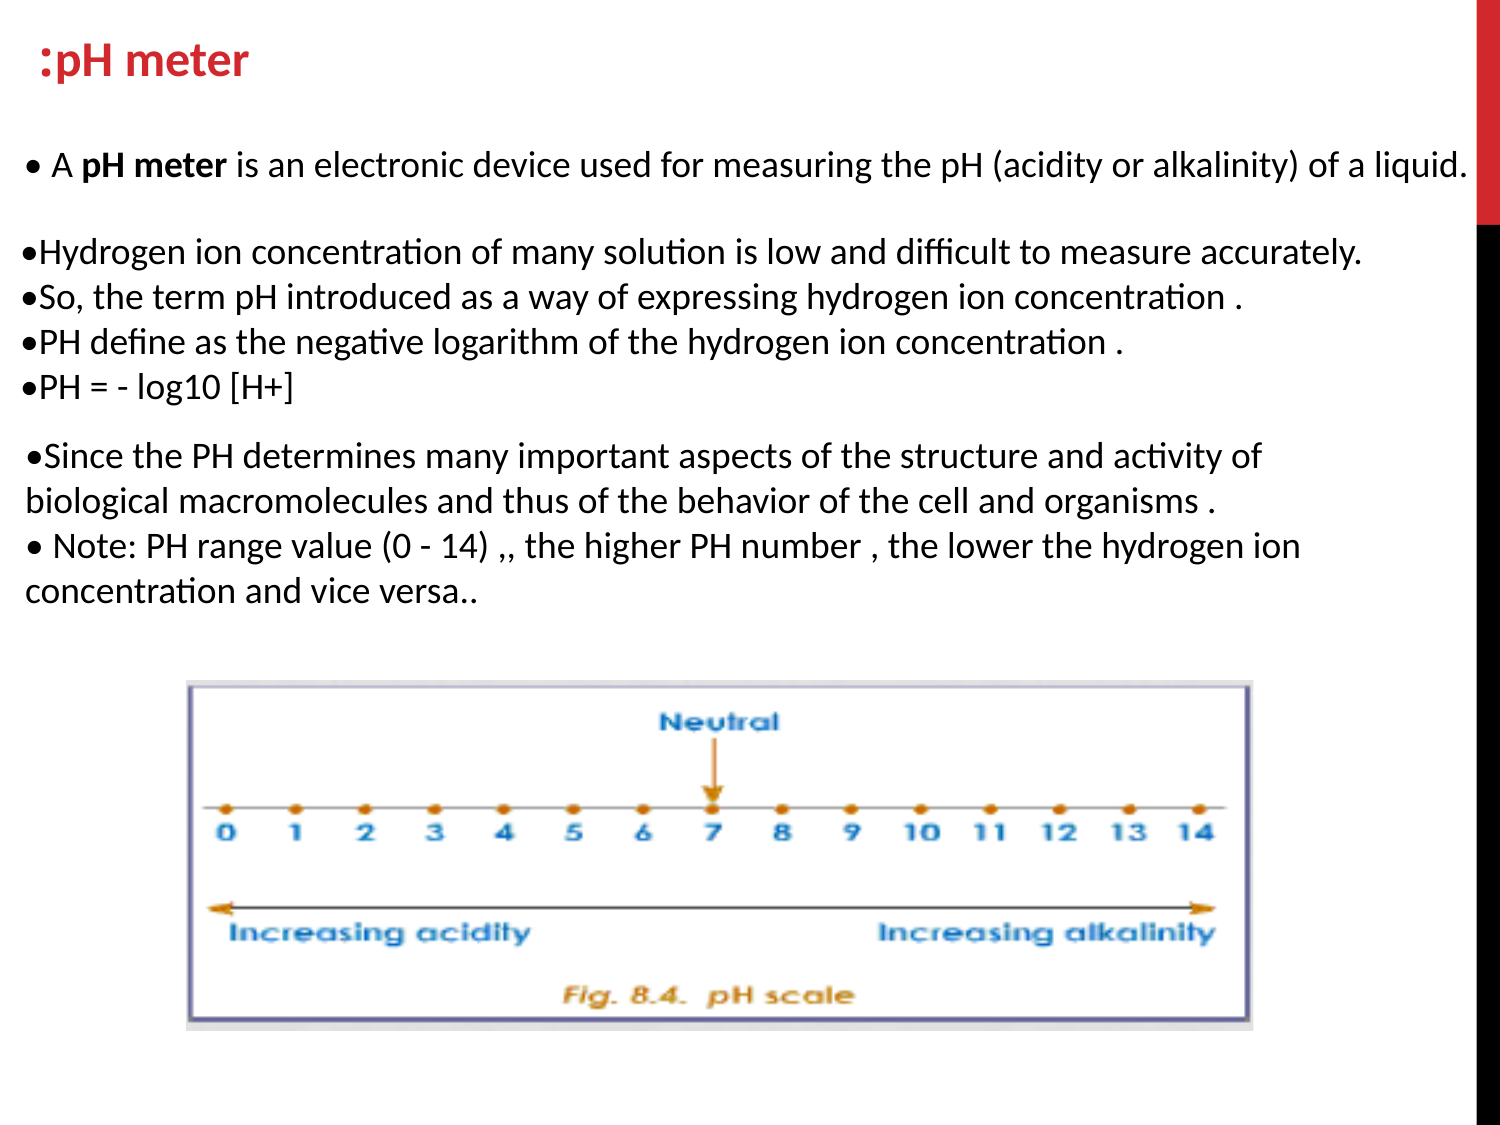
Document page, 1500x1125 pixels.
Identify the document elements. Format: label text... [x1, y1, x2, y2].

text_box •Since the PH determines many important aspects of the structure and activity of biological macromolecules and thus of the behavior of the cell and organisms . • Note: PH range value (0 - 14) ,, the higher PH number , the lower the hydrogen ion concentration and vice versa.. [10, 333, 1428, 619]
text_box • A pH meter is an electronic device used for measuring the pH (acidity or alkalinity) of a liquid. [9, 132, 1494, 193]
text_box pH meter: [24, 19, 278, 94]
text_box •Hydrogen ion concentration of many solution is low and difficult to measure accurately. •So, the term pH introduced as a way of expressing hydrogen ion concentration . •PH define as the negative logarithm of the hydrogen ion concentration . •PH = - log10 [H+] [5, 219, 1476, 415]
picture [185, 680, 1254, 1031]
